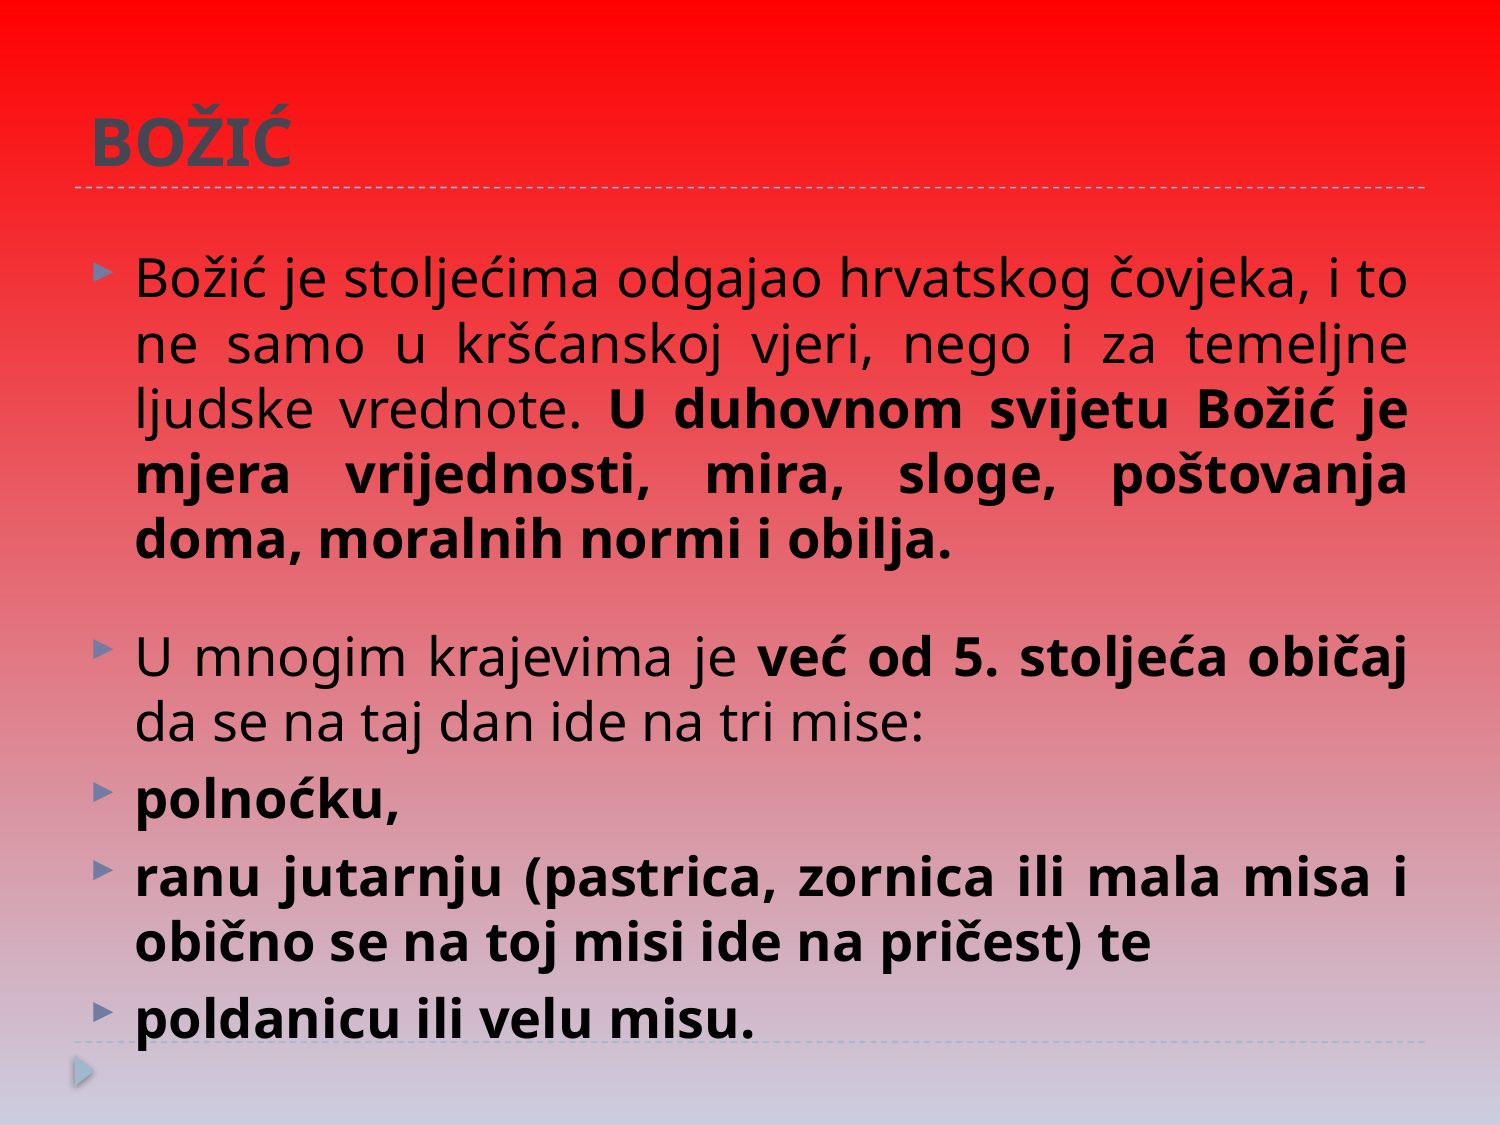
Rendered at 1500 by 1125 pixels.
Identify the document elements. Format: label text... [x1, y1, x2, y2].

title BOŽIĆ [75, 24, 1425, 188]
list Božić je stoljećima odgajao hrvatskog čovjeka, i to ne samo u kršćanskoj vjeri, nego i za temeljne ljudske vrednote. U duhovnom svijetu Božić je mjera vrijednosti, mira, sloge, poštovanja doma, moralnih normi i obilja. U mnogim krajevima je već od 5. stoljeća običaj da se na taj dan ide na tri mise: polnoćku, ranu jutarnju (pastrica, zornica ili mala misa i obično se na toj misi ide na pričest) te poldanicu ili velu misu. [75, 196, 1425, 1071]
